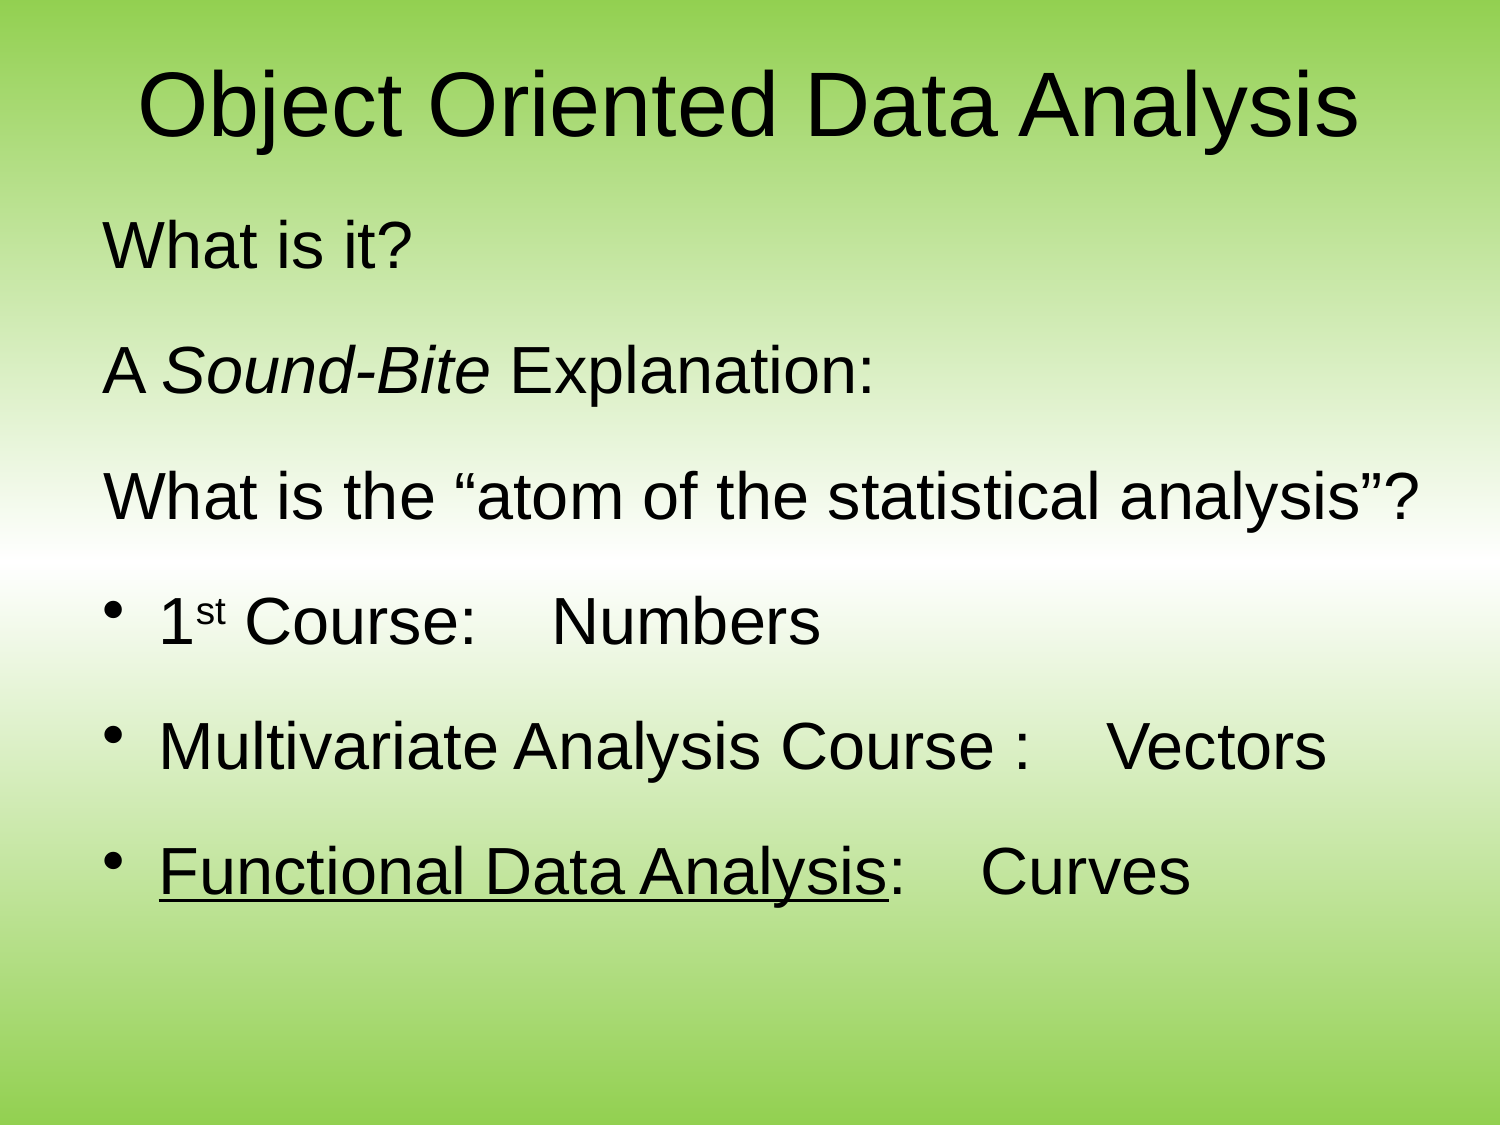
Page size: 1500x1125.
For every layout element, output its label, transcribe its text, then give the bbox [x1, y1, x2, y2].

title Object Oriented Data Analysis [75, 24, 1425, 175]
list What is it? A Sound-Bite Explanation: What is the “atom of the statistical analysis”? 1st Course: Numbers Multivariate Analysis Course : Vectors Functional Data Analysis: Curves [87, 162, 1438, 1088]
